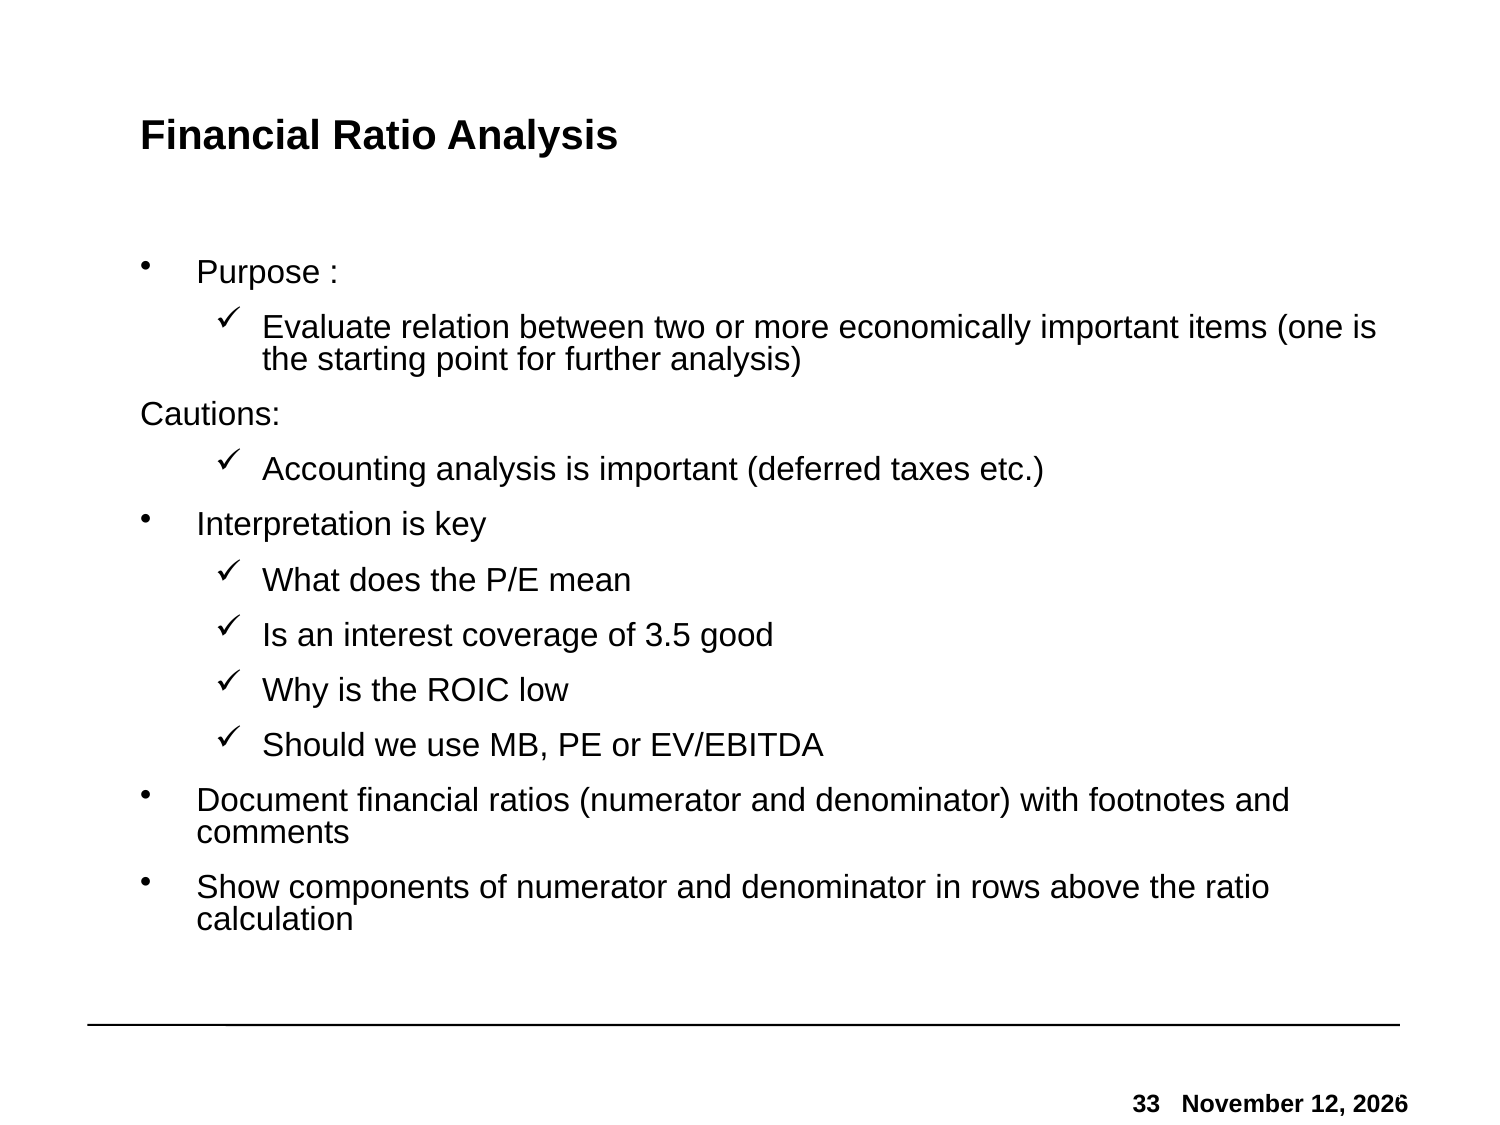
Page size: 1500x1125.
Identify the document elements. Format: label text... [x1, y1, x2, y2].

list Purpose : Evaluate relation between two or more economically important items (one is the starting point for further analysis) Cautions: Accounting analysis is important (deferred taxes etc.) Interpretation is key What does the P/E mean Is an interest coverage of 3.5 good Why is the ROIC low Should we use MB, PE or EV/EBITDA Document financial ratios (numerator and denominator) with footnotes and comments Show components of numerator and denominator in rows above the ratio calculation [124, 249, 1426, 1013]
title Financial Ratio Analysis [124, 99, 1401, 226]
